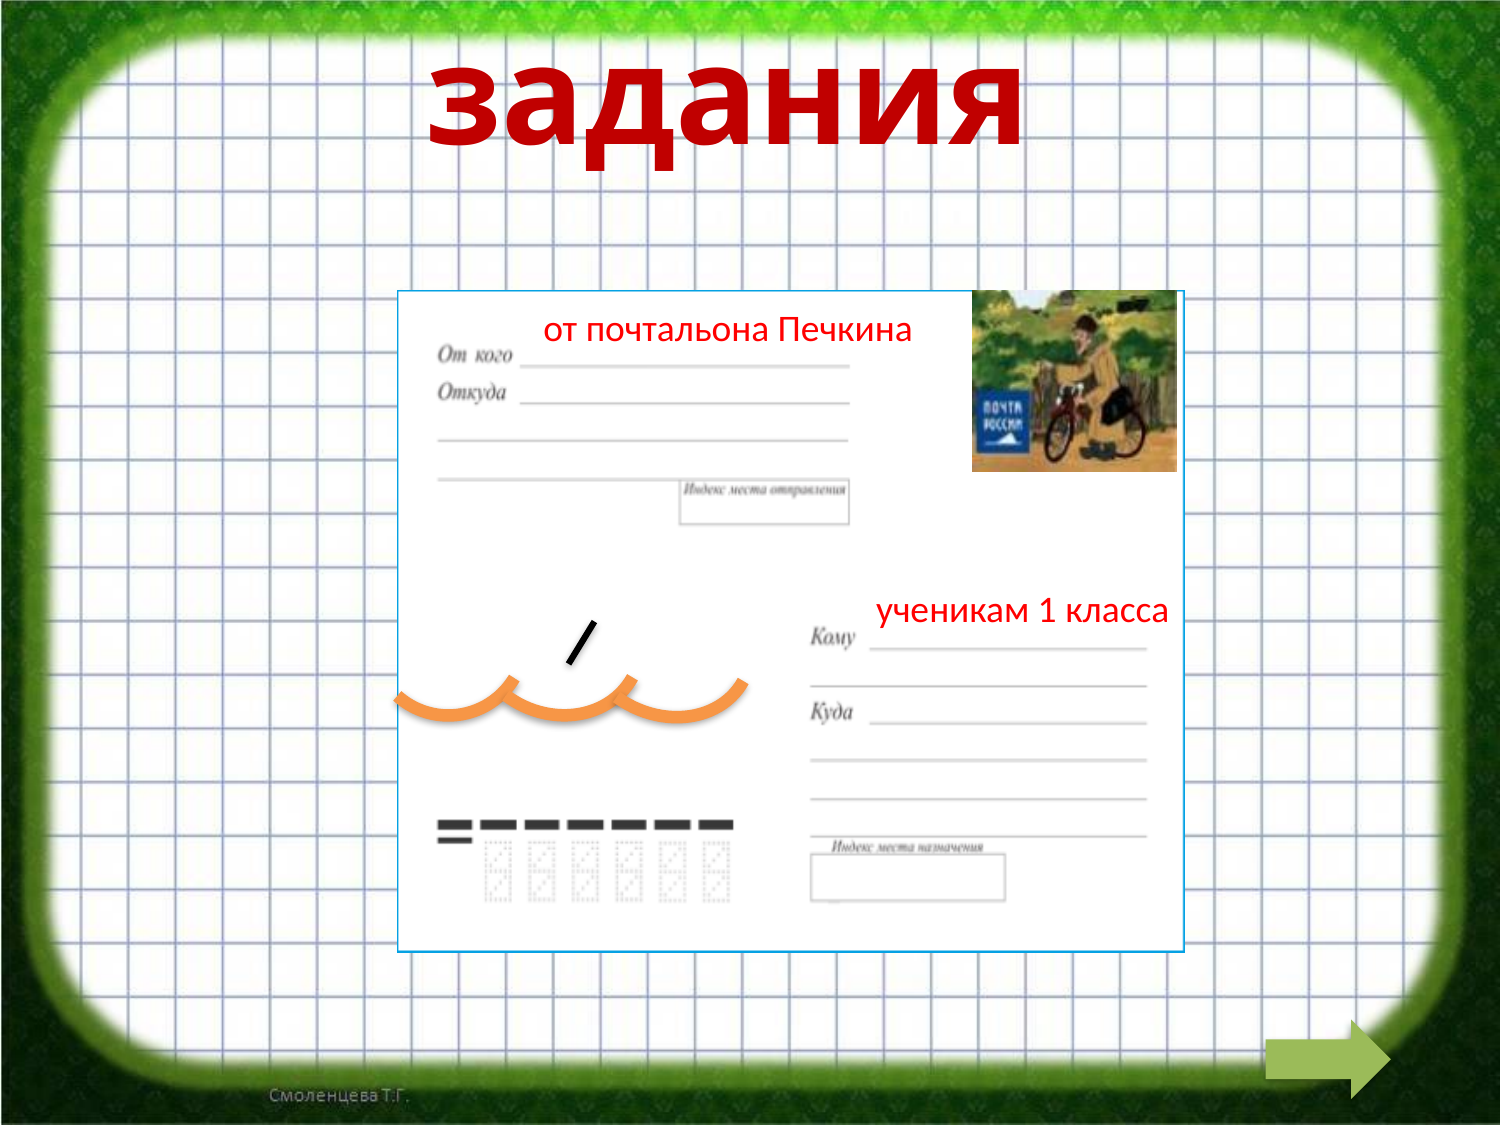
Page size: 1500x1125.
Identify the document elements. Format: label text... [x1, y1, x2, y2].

text_box [1263, 1017, 1393, 1101]
picture [0, 0, 1500, 1125]
text_box задания [410, 0, 1090, 180]
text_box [371, 290, 1200, 953]
